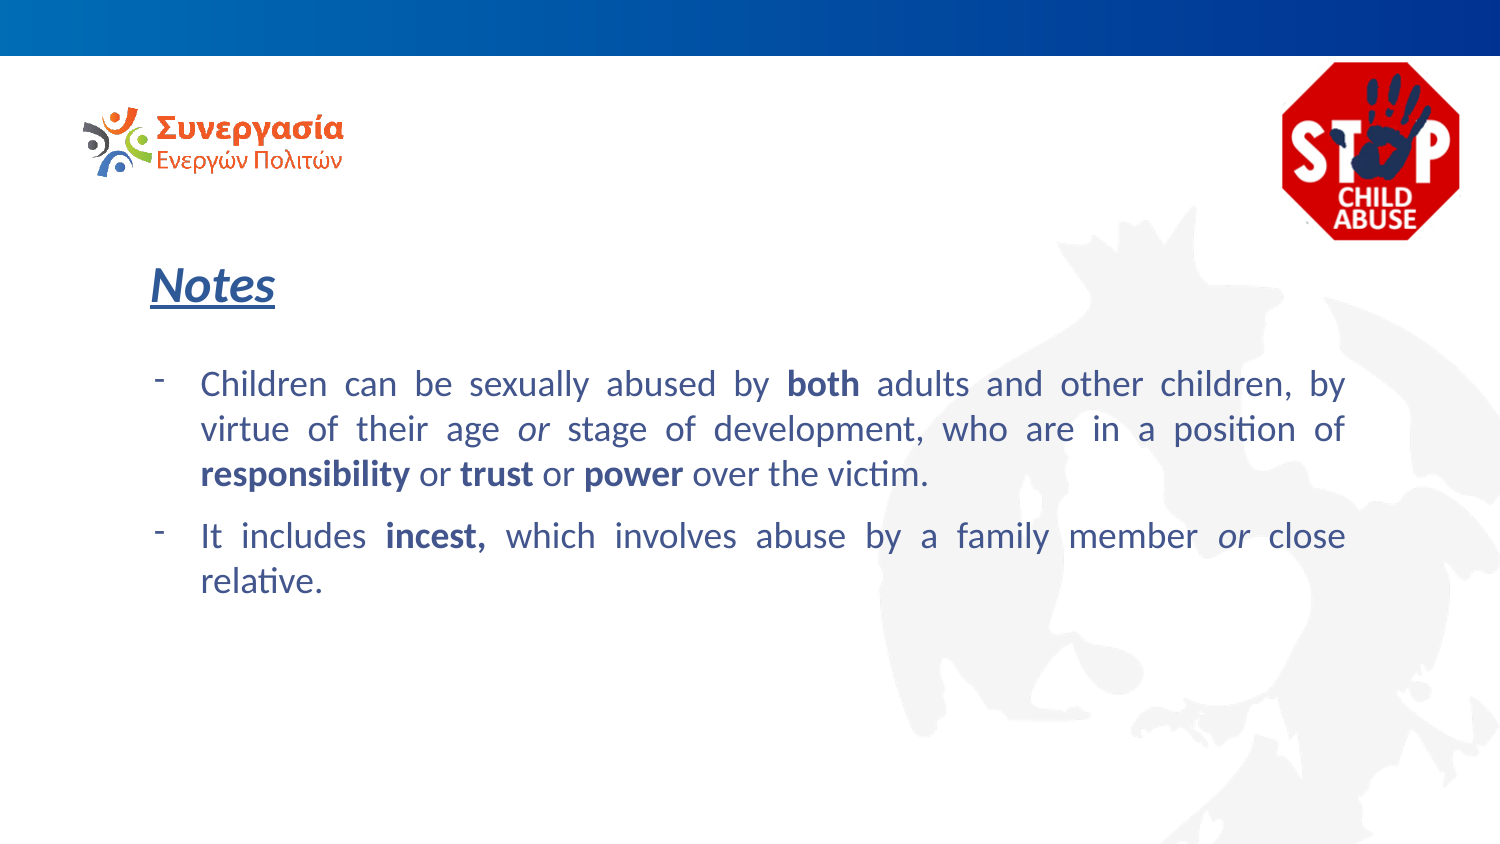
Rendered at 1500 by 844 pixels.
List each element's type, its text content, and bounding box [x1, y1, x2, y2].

picture [76, 99, 353, 189]
picture [820, 62, 1500, 844]
text_box Notes [135, 242, 294, 320]
text_box Children can be sexually abused by both adults and other children, by virtue of their age or stage of development, who are in a position of responsibility or trust or power over the victim. It includes incest, which involves abuse by a family member or close relative. [138, 351, 1362, 609]
